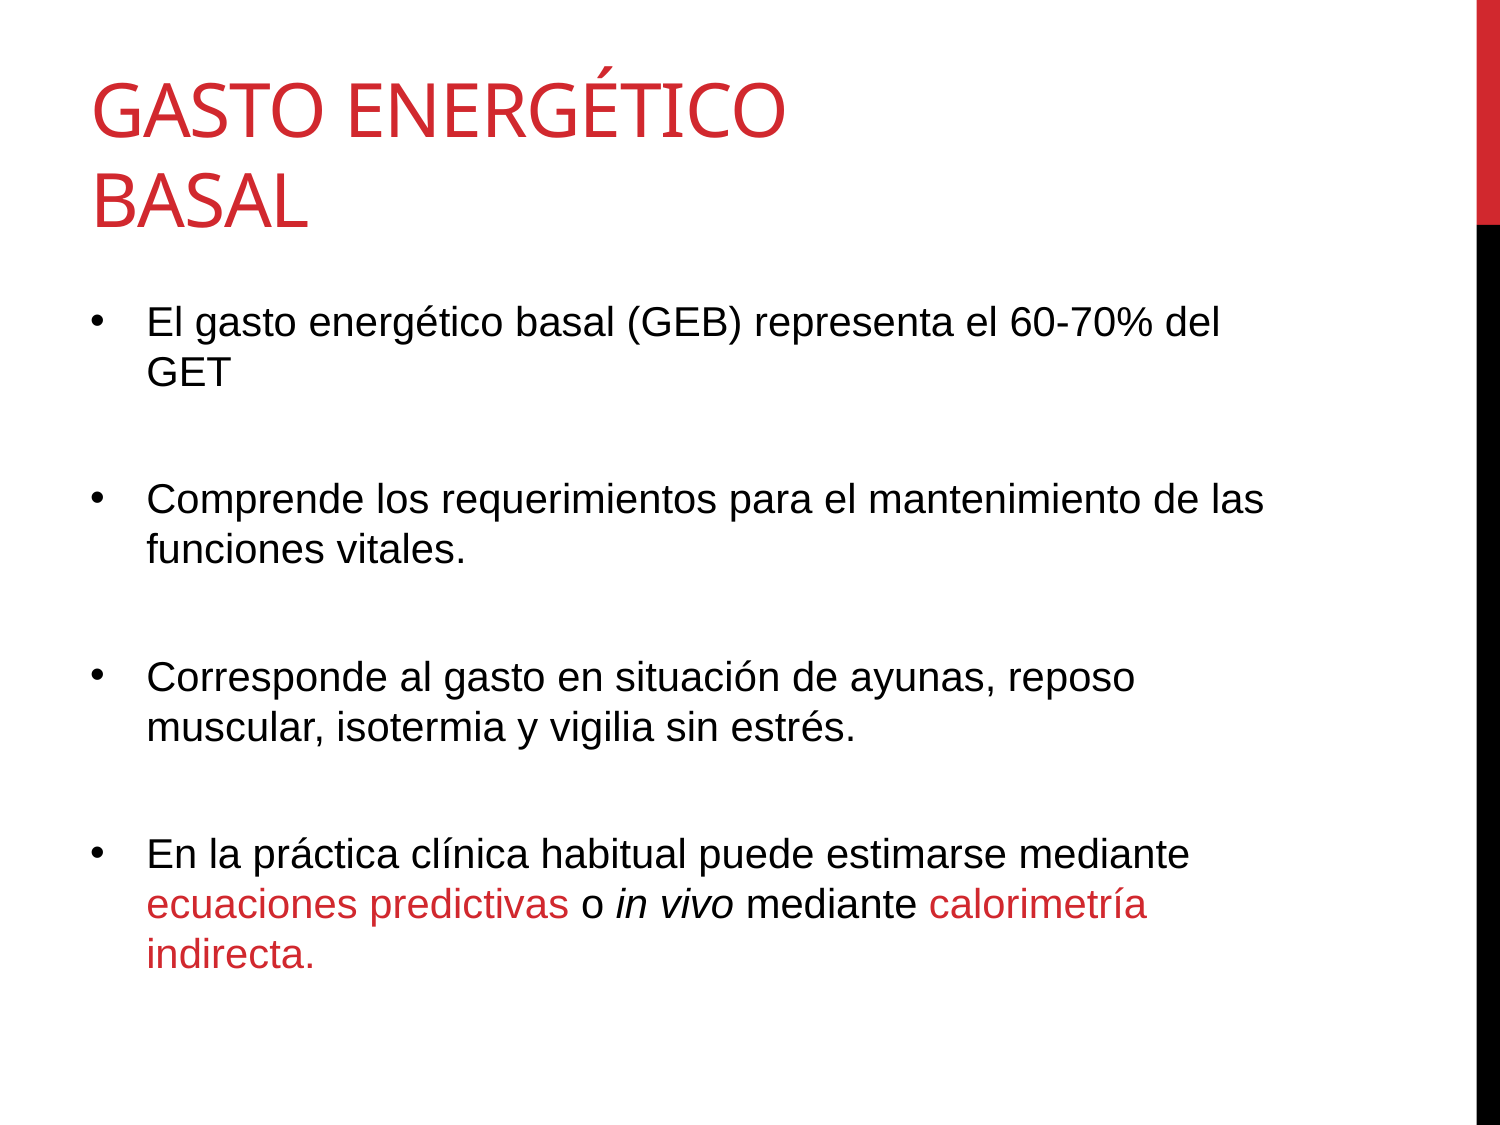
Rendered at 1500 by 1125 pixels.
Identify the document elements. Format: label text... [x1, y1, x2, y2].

title Gasto energético basal [75, 25, 1025, 250]
list El gasto energético basal (GEB) representa el 60-70% del GET Comprende los requerimientos para el mantenimiento de las funciones vitales. Corresponde al gasto en situación de ayunas, reposo muscular, isotermia y vigilia sin estrés. En la práctica clínica habitual puede estimarse mediante ecuaciones predictivas o in vivo mediante calorimetría indirecta. [75, 287, 1325, 1005]
